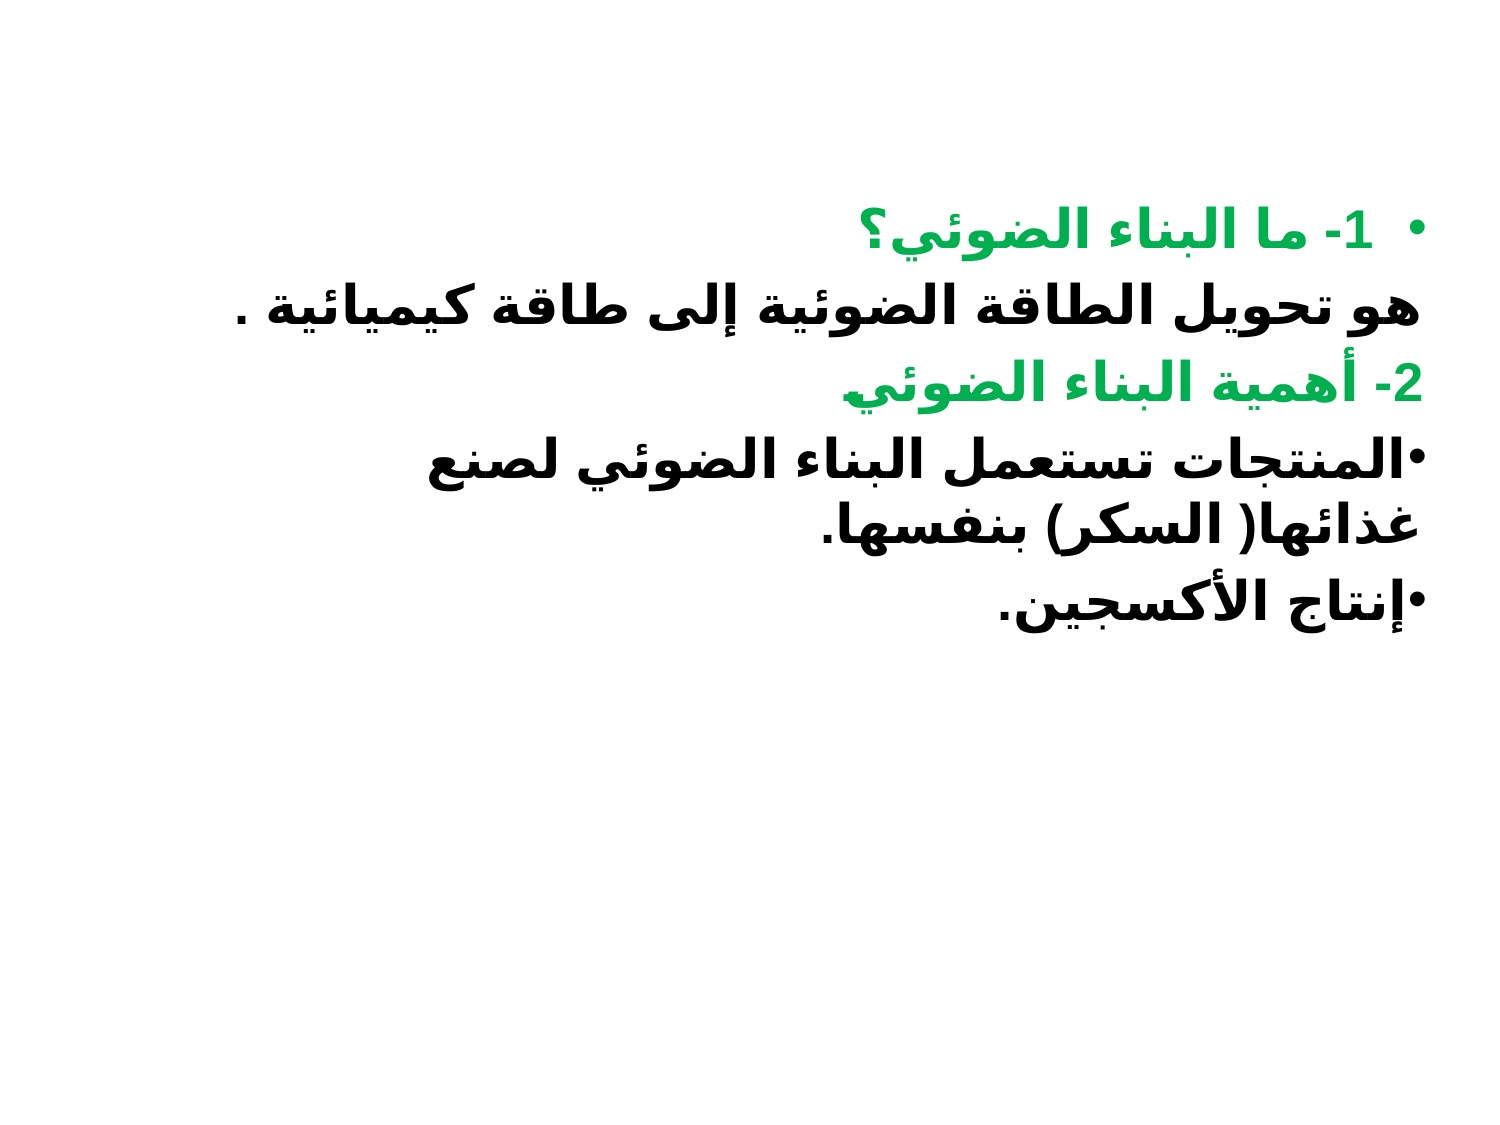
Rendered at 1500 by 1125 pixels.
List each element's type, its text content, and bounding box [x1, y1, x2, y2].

list 1- ما البناء الضوئي؟ هو تحويل الطاقة الضوئية إلى طاقة كيميائية . 2- أهمية البناء الضوئي المنتجات تستعمل البناء الضوئي لصنع غذائها( السكر) بنفسها. إنتاج الأكسجين. [88, 186, 1439, 717]
